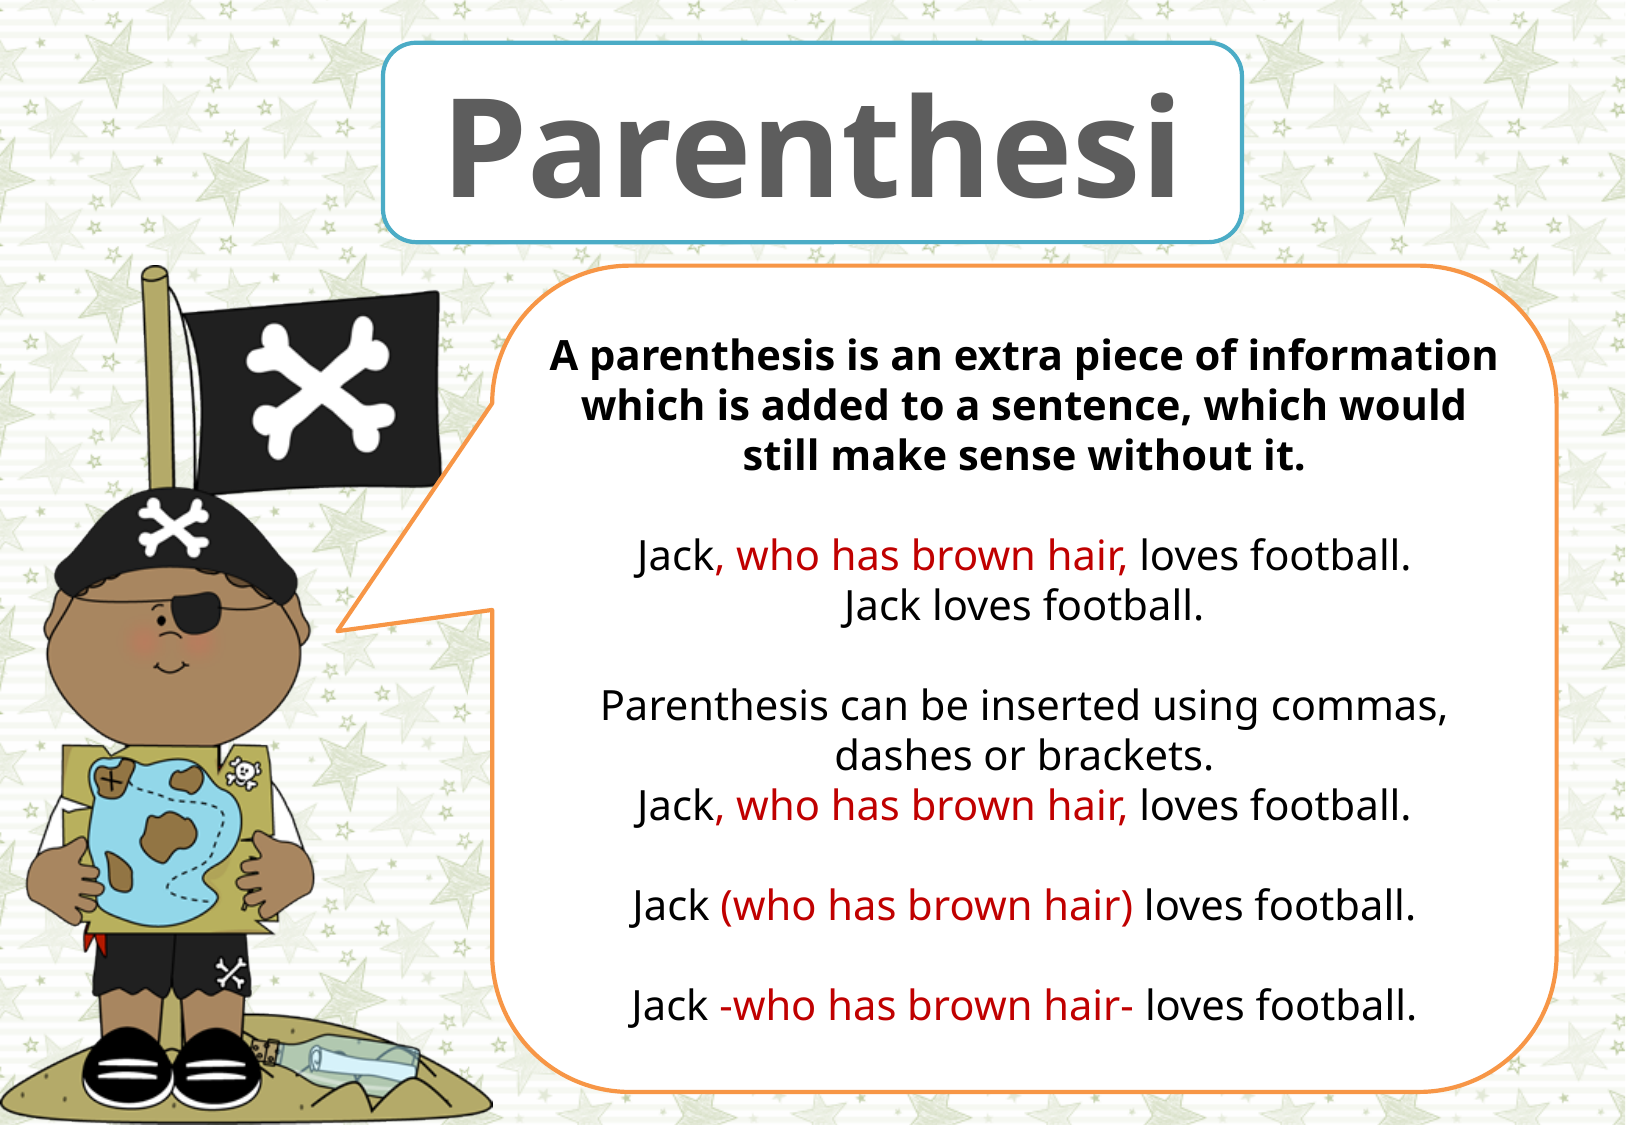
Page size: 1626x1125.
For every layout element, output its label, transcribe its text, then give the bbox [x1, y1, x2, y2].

text_box Parenthesis [380, 40, 1245, 245]
picture [0, 0, 1626, 1125]
text_box A parenthesis is an extra piece of information which is added to a sentence, which would still make sense without it. Jack, who has brown hair, loves football. Jack loves football. Parenthesis can be inserted using commas, dashes or brackets. Jack, who has brown hair, loves football. Jack (who has brown hair) loves football. Jack -who has brown hair- loves football. [496, 263, 1559, 1095]
